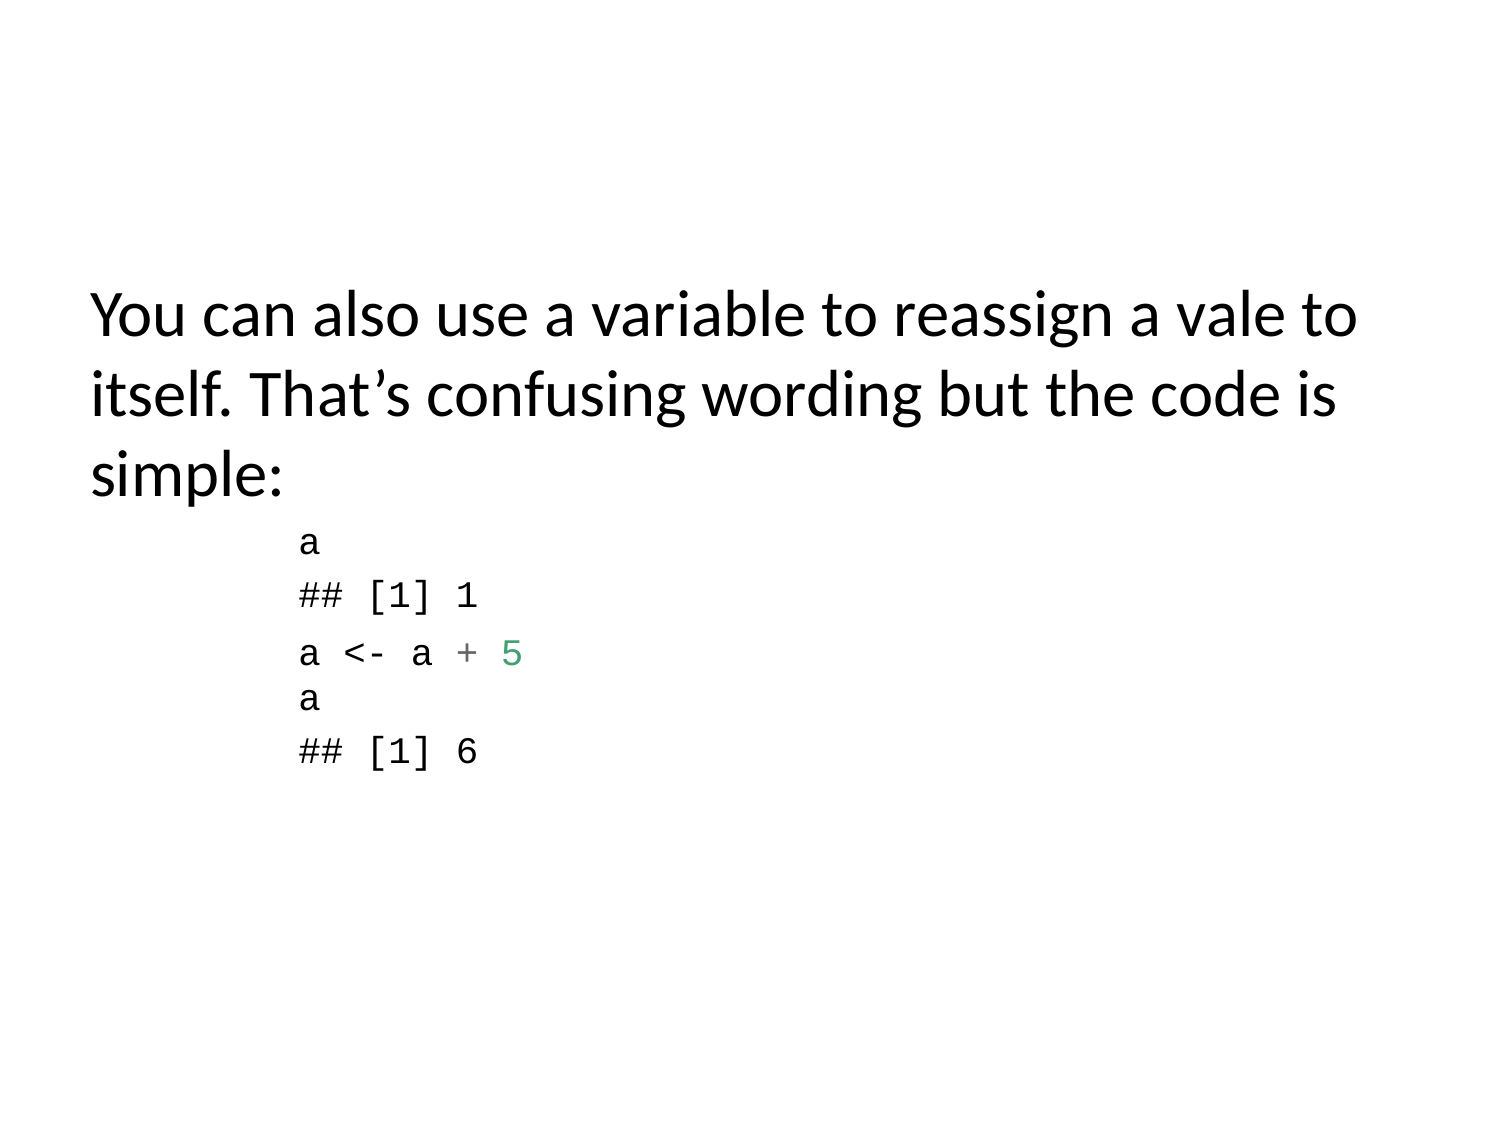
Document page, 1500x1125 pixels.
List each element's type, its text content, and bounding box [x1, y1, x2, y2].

list You can also use a variable to reassign a vale to itself. That’s confusing wording but the code is simple: a ## [1] 1 a <- a + 5 a ## [1] 6 [75, 262, 1425, 1005]
